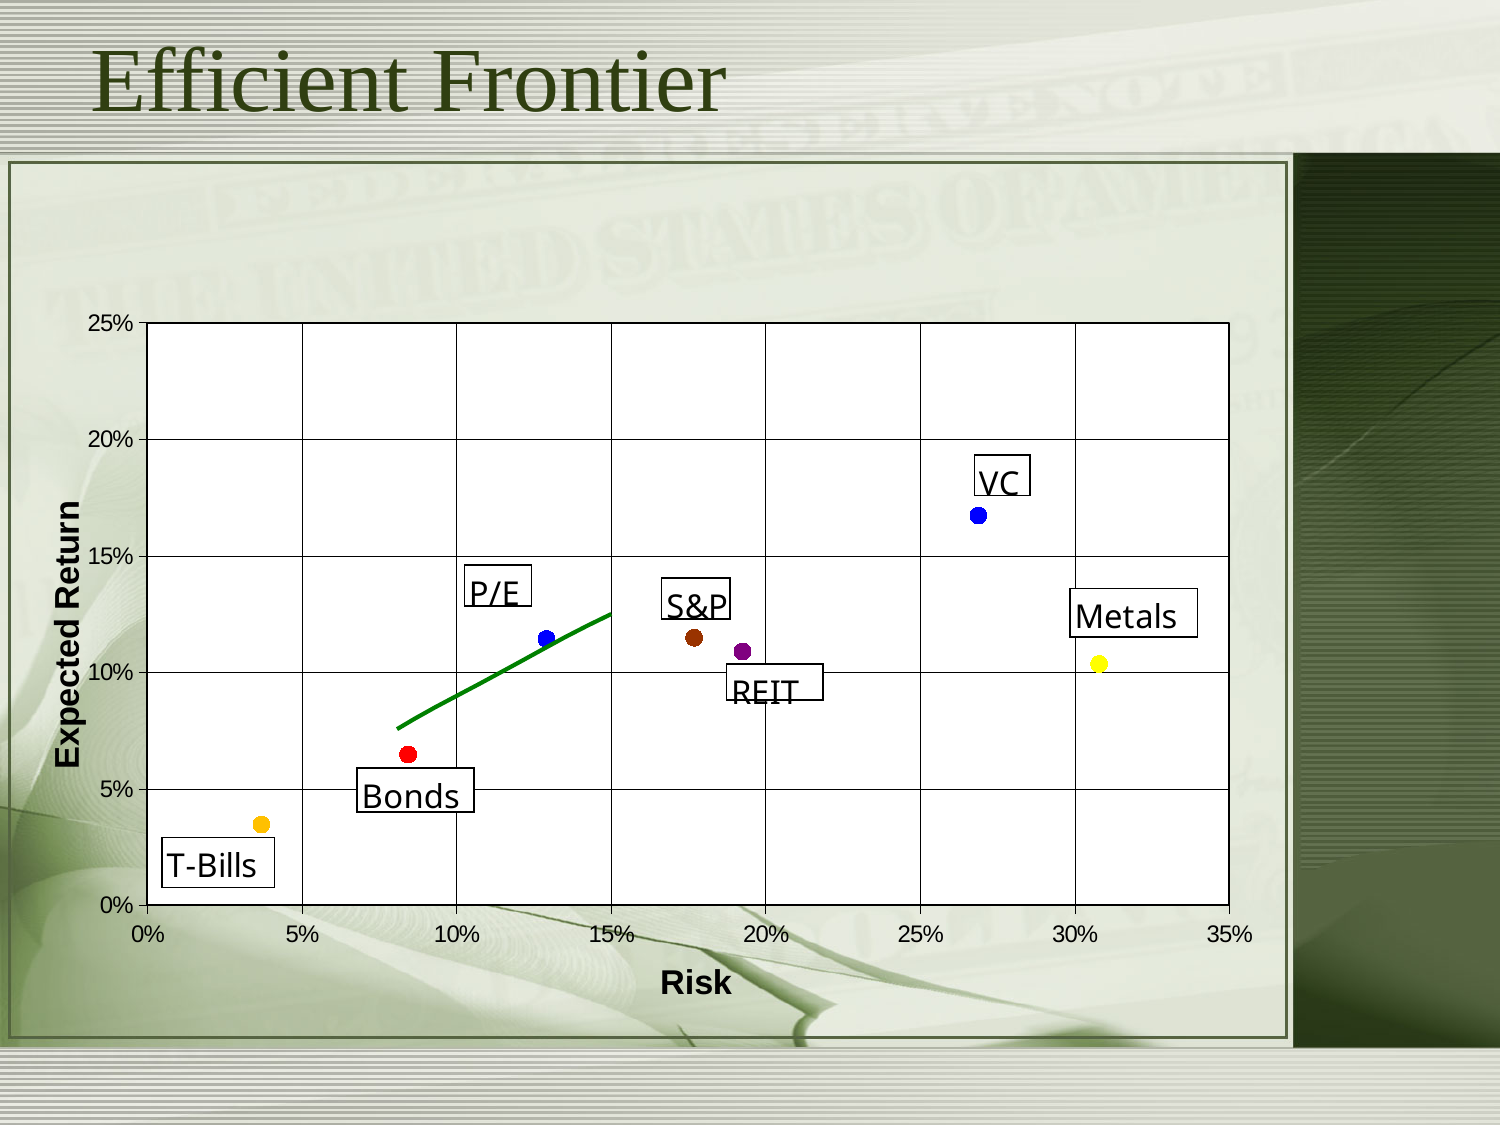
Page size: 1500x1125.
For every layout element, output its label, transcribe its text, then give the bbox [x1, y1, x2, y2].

chart [24, 187, 1255, 1017]
title Efficient Frontier [74, 0, 1288, 151]
picture [0, 0, 1500, 1125]
